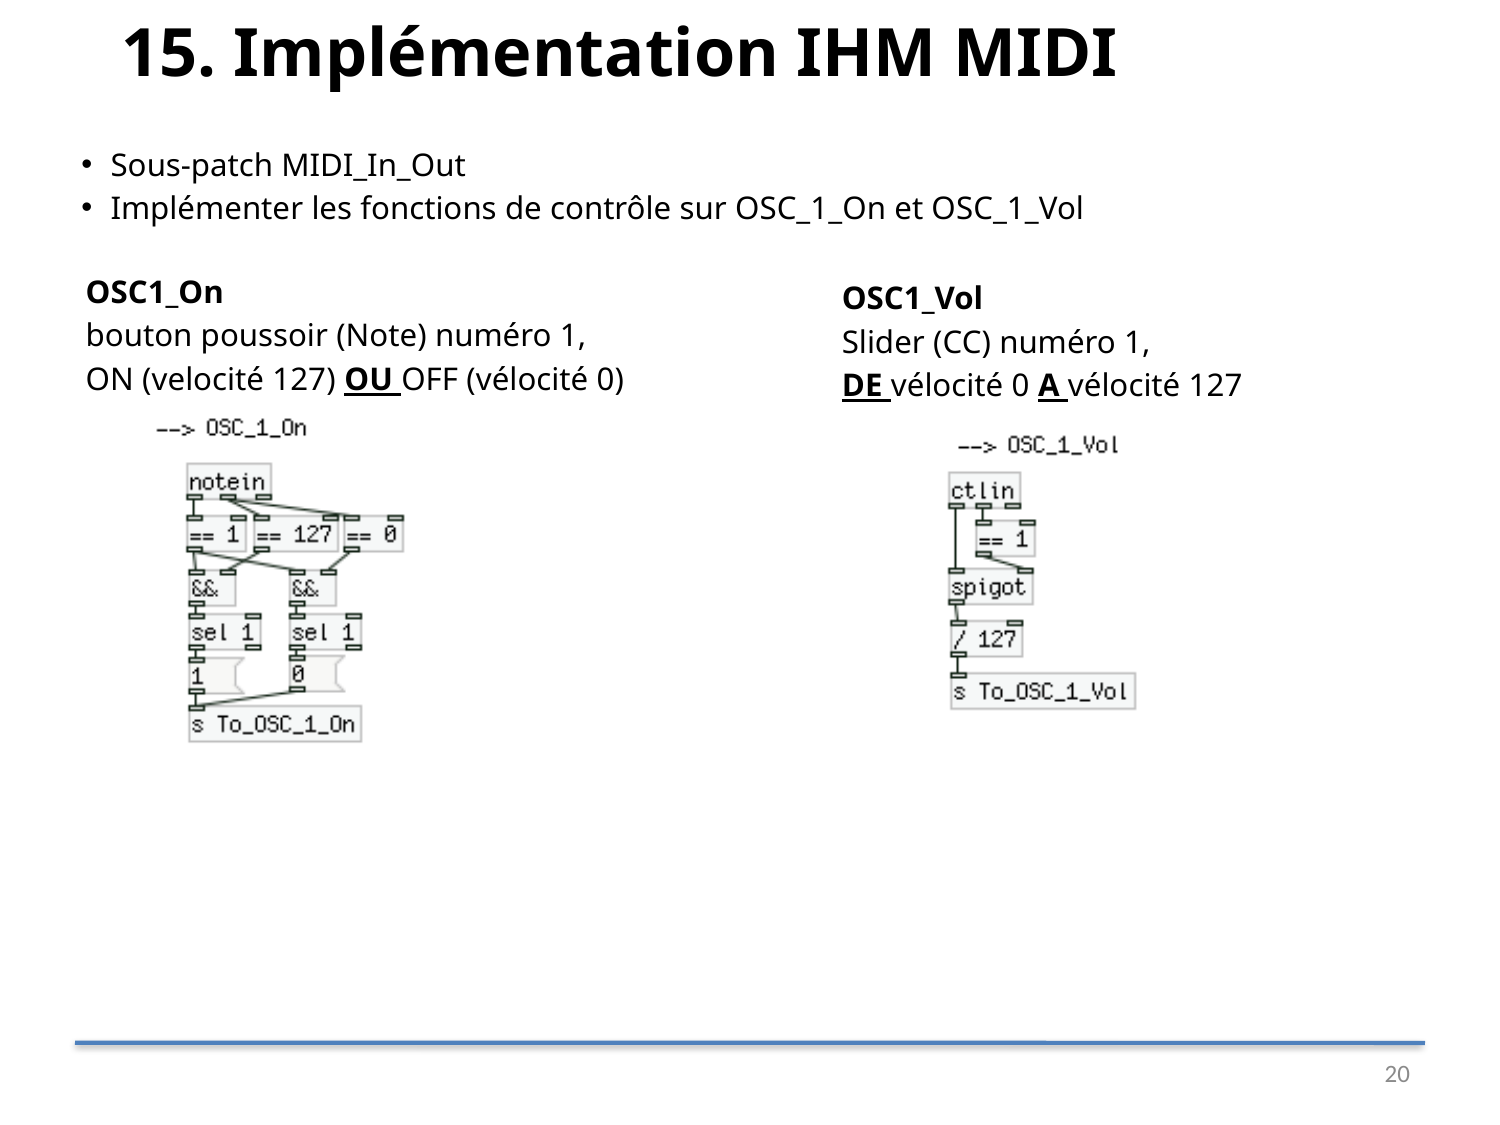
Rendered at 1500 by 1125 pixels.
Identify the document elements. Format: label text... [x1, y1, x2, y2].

slide_number 20 [1074, 1042, 1425, 1103]
picture [147, 411, 436, 764]
text_box OSC1_Vol Slider (CC) numéro 1, DE vélocité 0 A vélocité 127 [827, 270, 1500, 328]
text_box 15. Implémentation IHM MIDI [106, 2, 1382, 102]
picture [909, 424, 1166, 726]
text_box OSC1_On bouton poussoir (Note) numéro 1, ON (velocité 127) OU OFF (vélocité 0) [70, 264, 744, 319]
list Sous-patch MIDI_In_Out Implémenter les fonctions de contrôle sur OSC_1_On et OSC_1_Vol [66, 137, 1346, 192]
